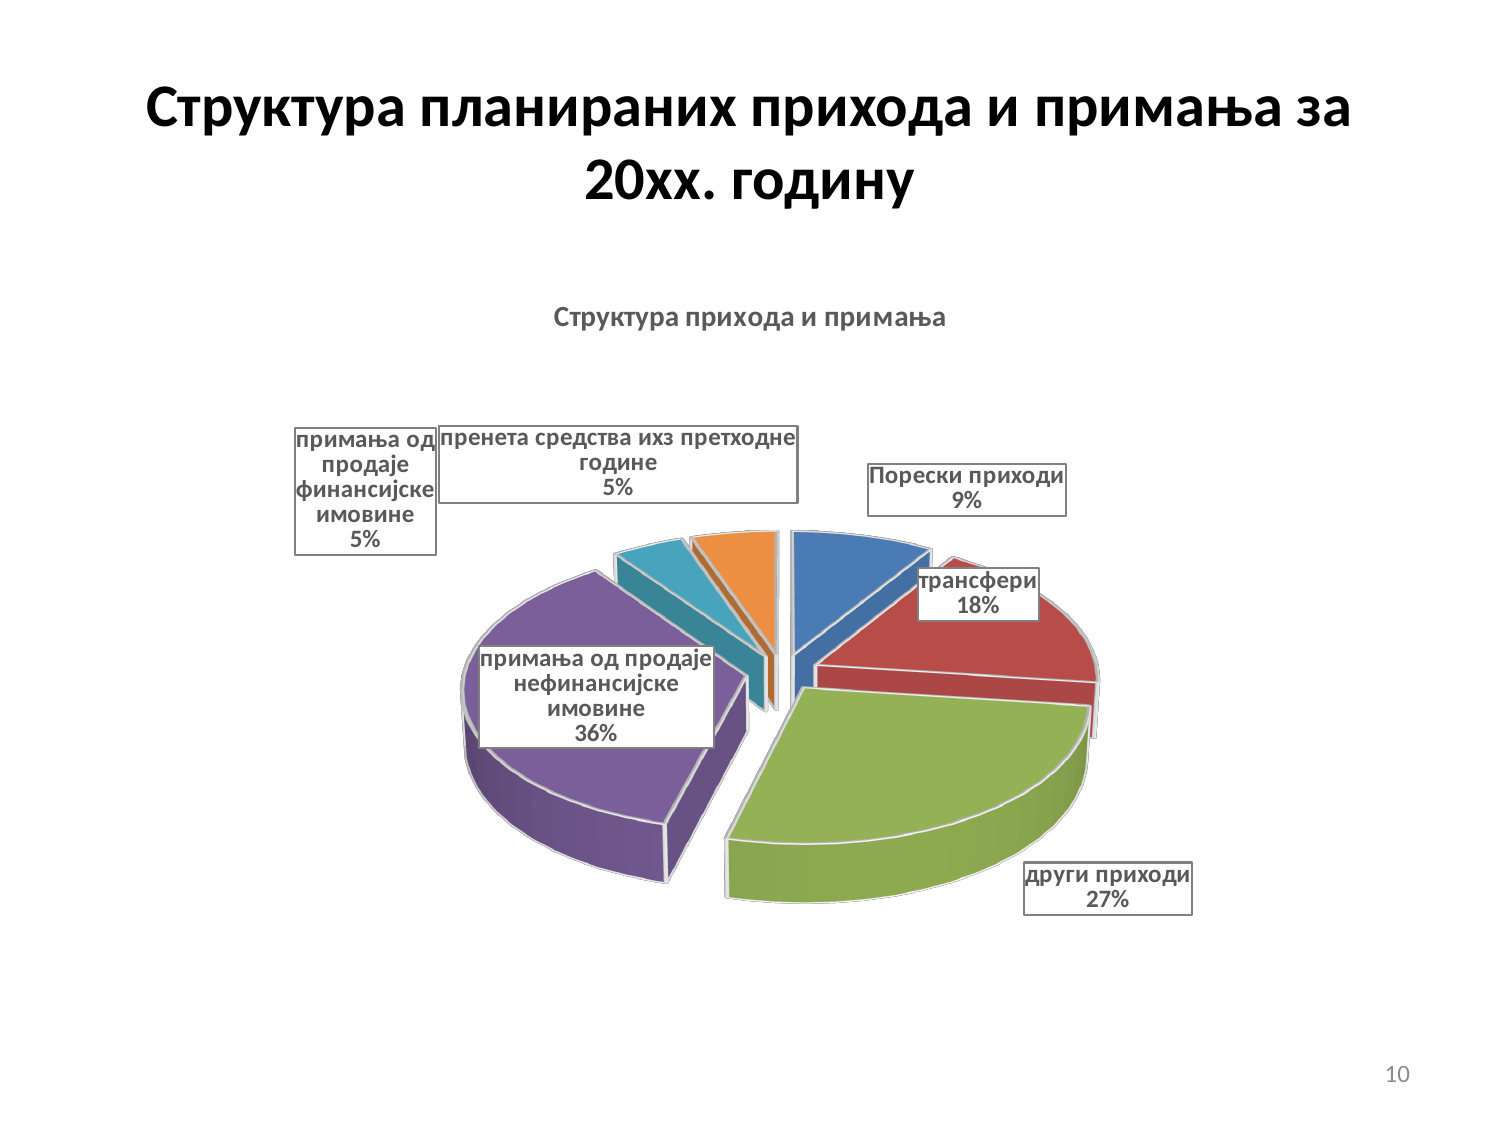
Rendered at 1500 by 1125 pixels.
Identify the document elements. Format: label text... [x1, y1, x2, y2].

slide_number 10 [1074, 1042, 1425, 1103]
title Структура планираних прихода и примања за 20хх. годину [75, 45, 1425, 233]
chart [182, 273, 1318, 1002]
